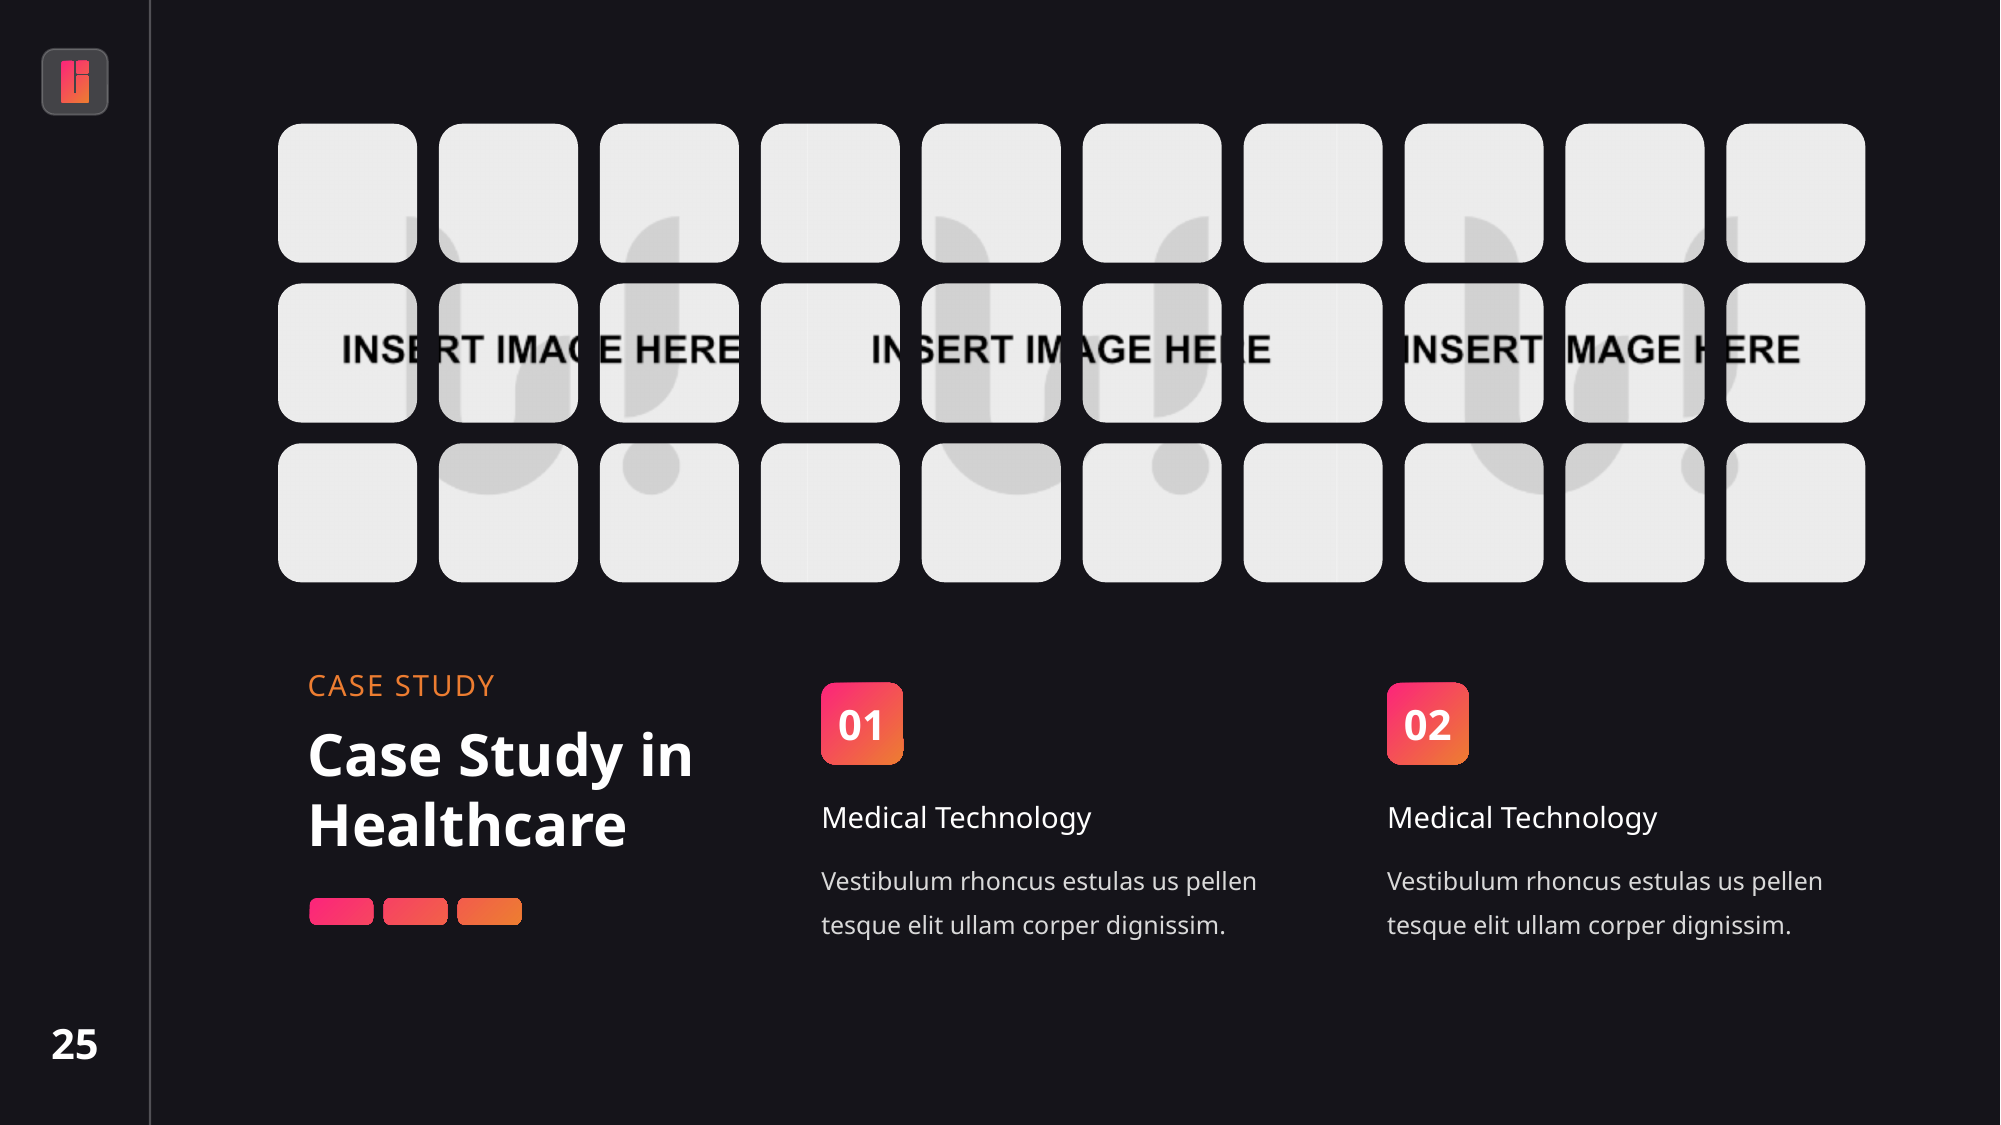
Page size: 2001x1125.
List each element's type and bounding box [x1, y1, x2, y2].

picture [278, 123, 1866, 583]
text_box [292, 659, 1866, 944]
